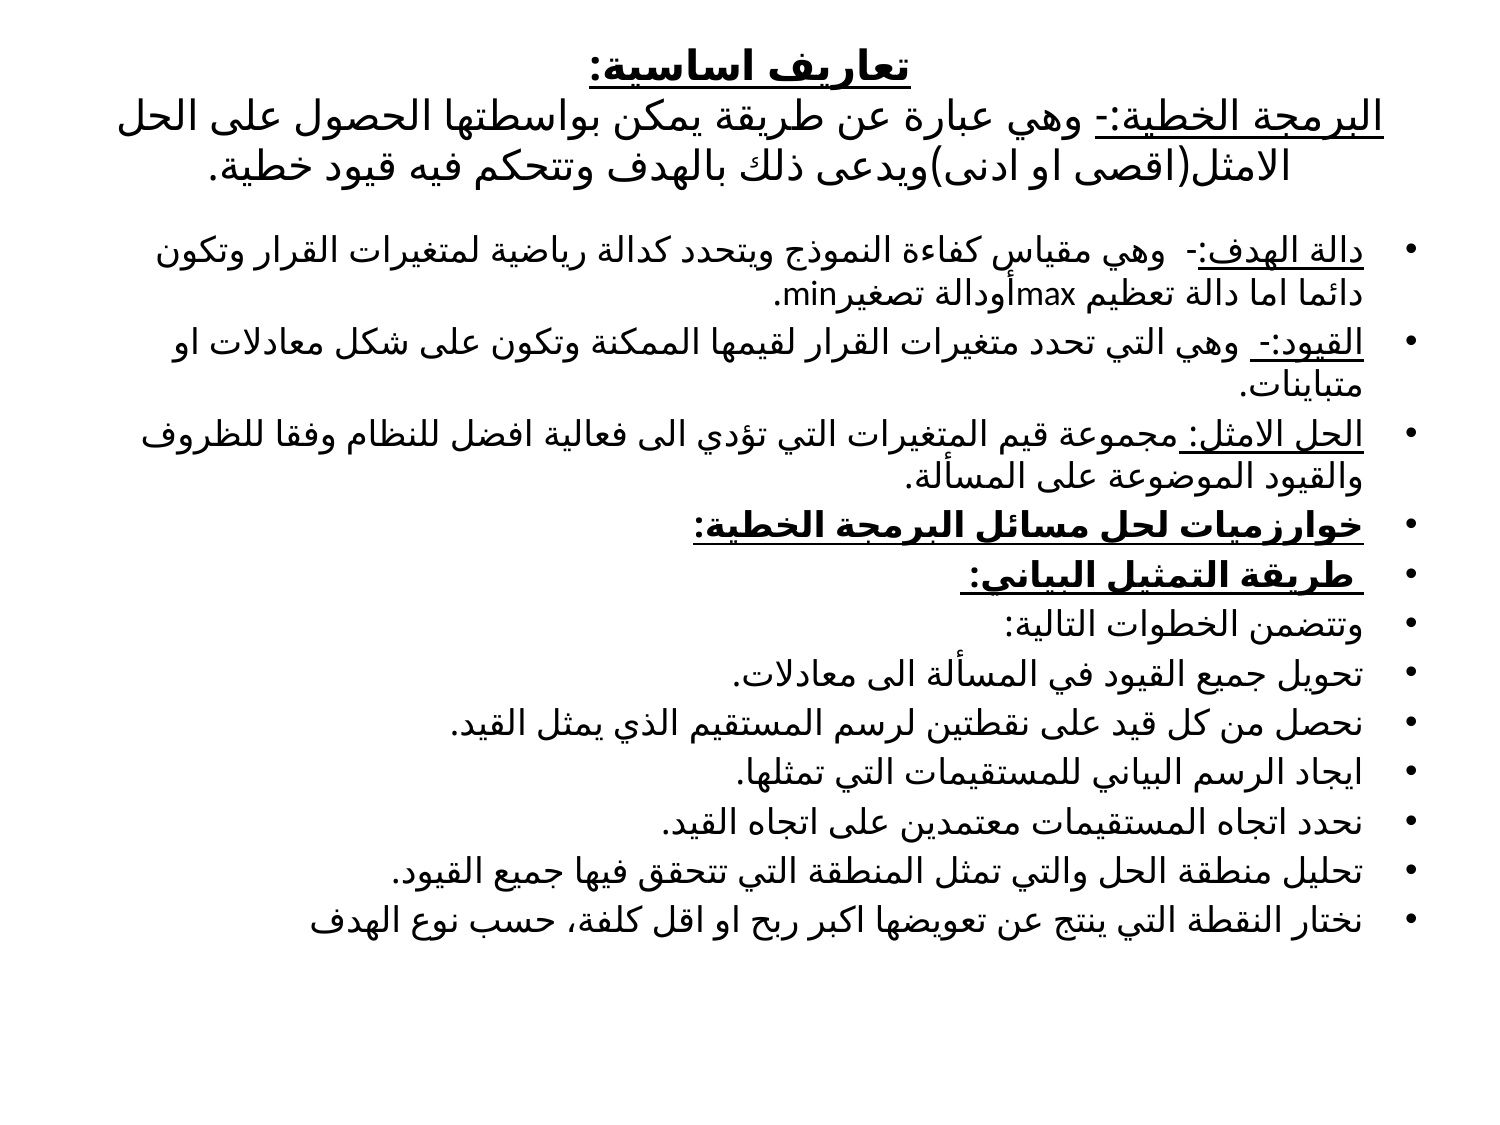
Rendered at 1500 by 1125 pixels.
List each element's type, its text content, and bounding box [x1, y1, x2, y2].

title تعاريف اساسية: البرمجة الخطية:- وهي عبارة عن طريقة يمكن بواسطتها الحصول على الحل الامثل(اقصى او ادنى)ويدعى ذلك بالهدف وتتحكم فيه قيود خطية. [75, 45, 1425, 233]
list دالة الهدف:- وهي مقياس كفاءة النموذج ويتحدد كدالة رياضية لمتغيرات القرار وتكون دائما اما دالة تعظيم maxأودالة تصغيرmin. القيود:- وهي التي تحدد متغيرات القرار لقيمها الممكنة وتكون على شكل معادلات او متباينات. الحل الامثل: مجموعة قيم المتغيرات التي تؤدي الى فعالية افضل للنظام وفقا للظروف والقيود الموضوعة على المسألة. خوارزميات لحل مسائل البرمجة الخطية: طريقة التمثيل البياني: وتتضمن الخطوات التالية: تحويل جميع القيود في المسألة الى معادلات. نحصل من كل قيد على نقطتين لرسم المستقيم الذي يمثل القيد. ايجاد الرسم البياني للمستقيمات التي تمثلها. نحدد اتجاه المستقيمات معتمدين على اتجاه القيد. تحليل منطقة الحل والتي تمثل المنطقة التي تتحقق فيها جميع القيود. نختار النقطة التي ينتج عن تعويضها اكبر ربح او اقل كلفة، حسب نوع الهدف [76, 219, 1427, 963]
